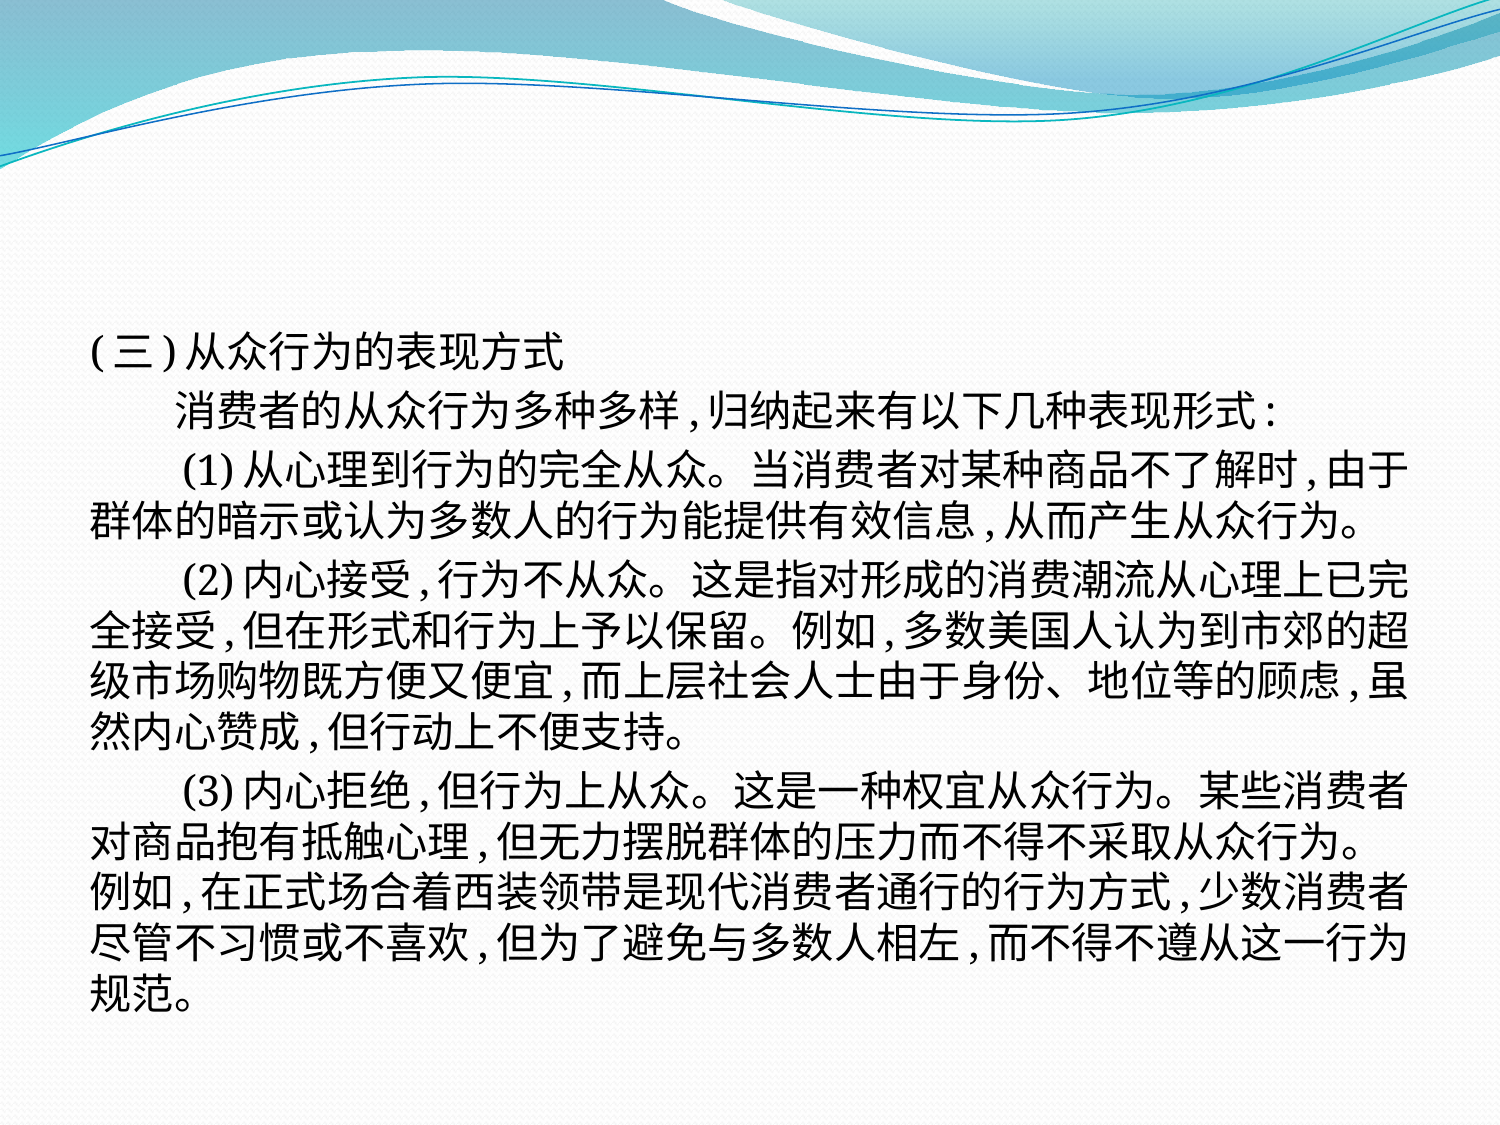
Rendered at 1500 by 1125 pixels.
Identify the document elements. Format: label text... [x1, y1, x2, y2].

list (三)从众行为的表现方式 消费者的从众行为多种多样,归纳起来有以下几种表现形式: (1)从心理到行为的完全从众。当消费者对某种商品不了解时,由于群体的暗示或认为多数人的行为能提供有效信息,从而产生从众行为。 (2)内心接受,行为不从众。这是指对形成的消费潮流从心理上已完全接受,但在形式和行为上予以保留。例如,多数美国人认为到市郊的超级市场购物既方便又便宜,而上层社会人士由于身份、地位等的顾虑,虽然内心赞成,但行动上不便支持。 (3)内心拒绝,但行为上从众。这是一种权宜从众行为。某些消费者对商品抱有抵触心理,但无力摆脱群体的压力而不得不采取从众行为。例如,在正式场合着西装领带是现代消费者通行的行为方式,少数消费者尽管不习惯或不喜欢,但为了避免与多数人相左,而不得不遵从这一行为规范。 [75, 317, 1425, 1038]
